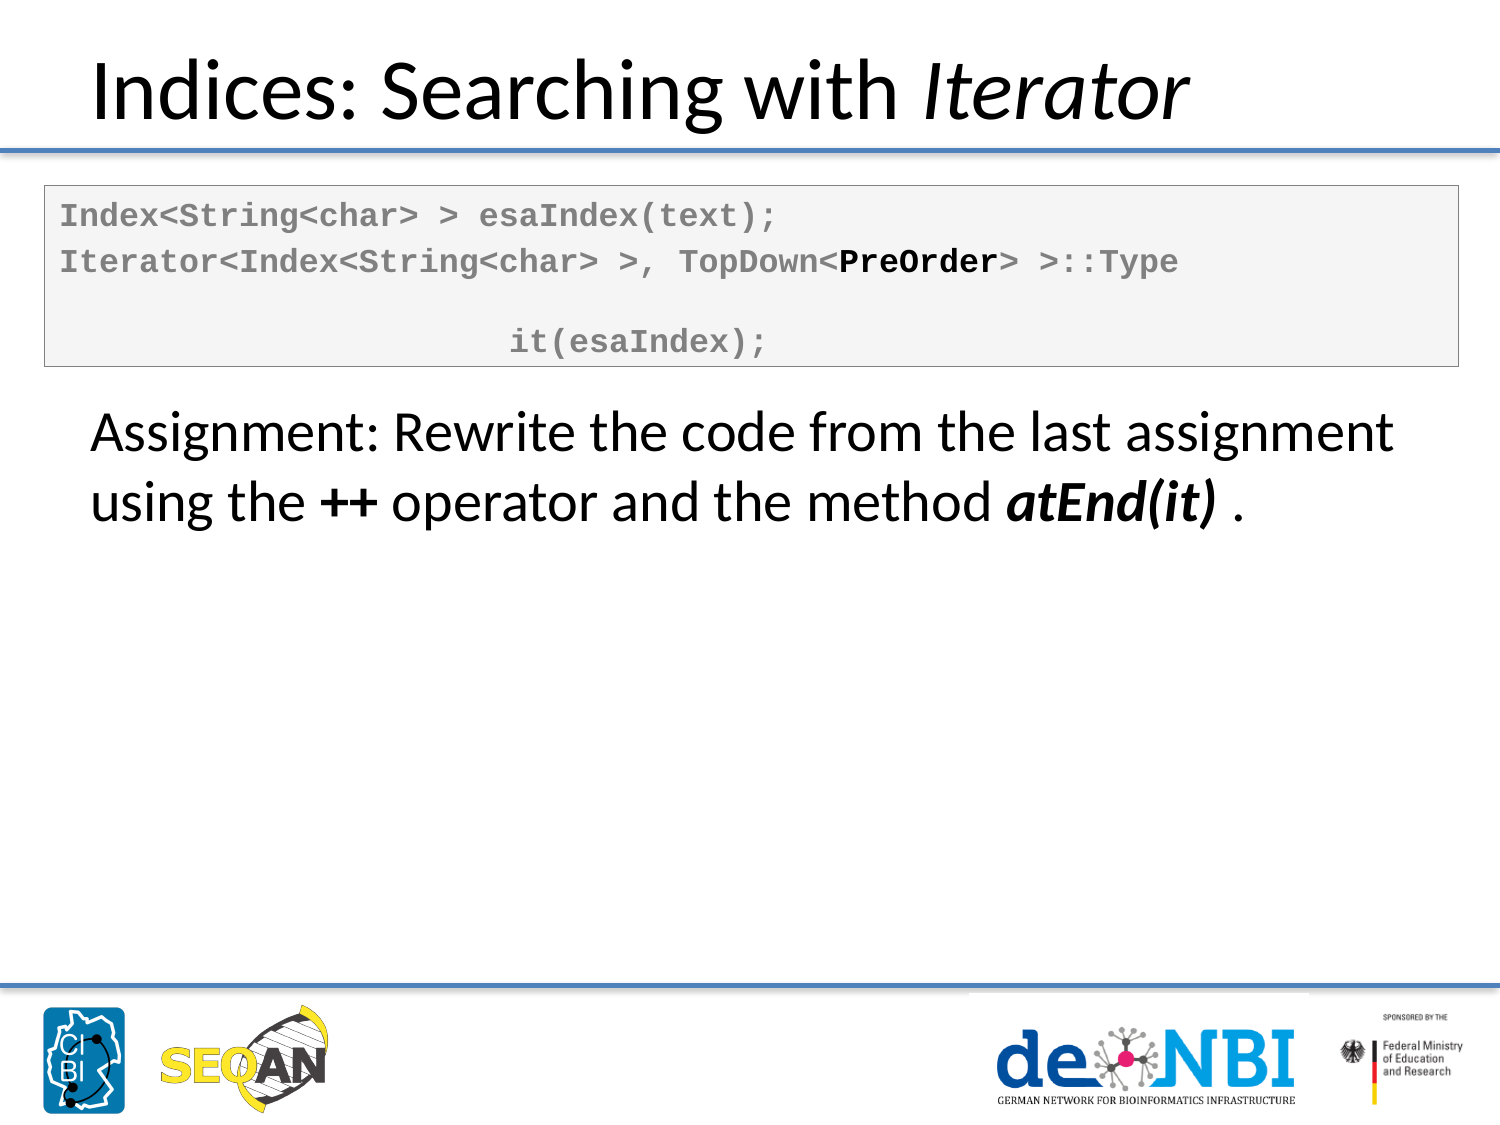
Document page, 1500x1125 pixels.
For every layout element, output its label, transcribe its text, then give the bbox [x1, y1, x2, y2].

text_box Index<String<char> > esaIndex(text); Iterator<Index<String<char> >, TopDown<PreOrder> >::Type it(esaIndex); [44, 185, 1459, 367]
list Assignment: Rewrite the code from the last assignment using the ++ operator and the method atEnd(it) . [75, 367, 1425, 888]
picture [48, 1010, 120, 1109]
title Indices: Searching with Iterator [75, 25, 1425, 145]
picture [141, 1002, 332, 1121]
picture [969, 993, 1309, 1122]
